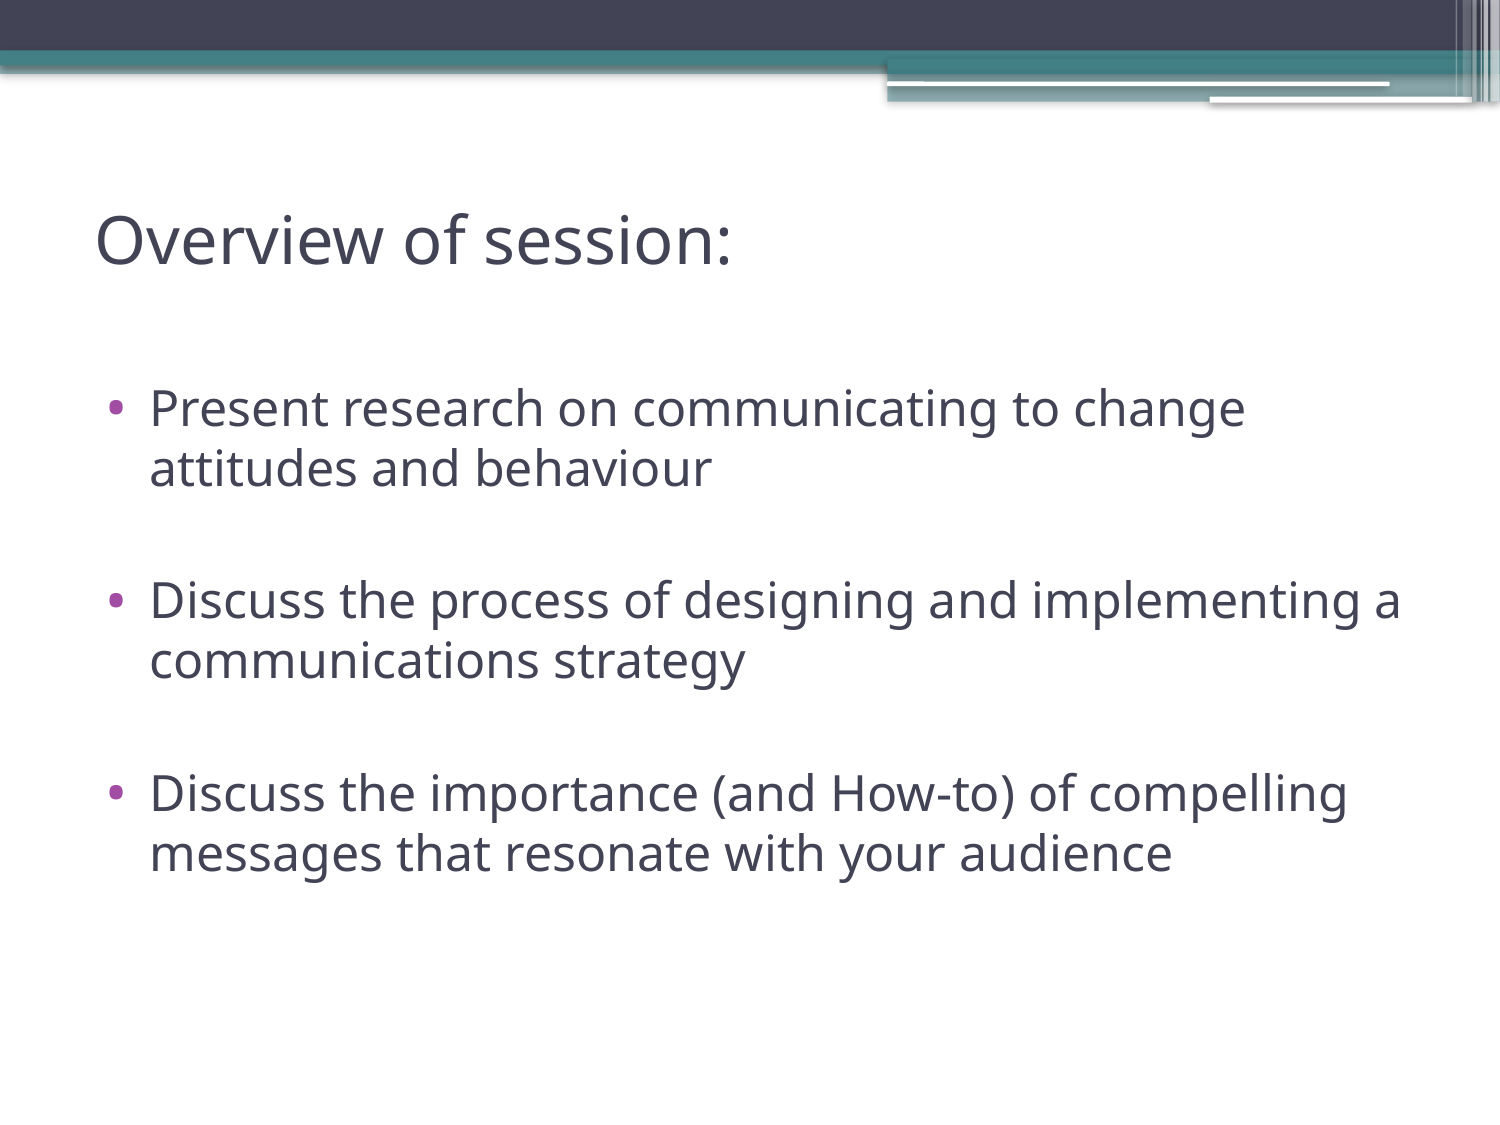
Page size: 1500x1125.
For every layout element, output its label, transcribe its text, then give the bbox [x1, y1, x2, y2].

list Present research on communicating to change attitudes and behaviour Discuss the process of designing and implementing a communications strategy Discuss the importance (and How-to) of compelling messages that resonate with your audience [75, 368, 1425, 1079]
title Overview of session: [79, 149, 1430, 325]
